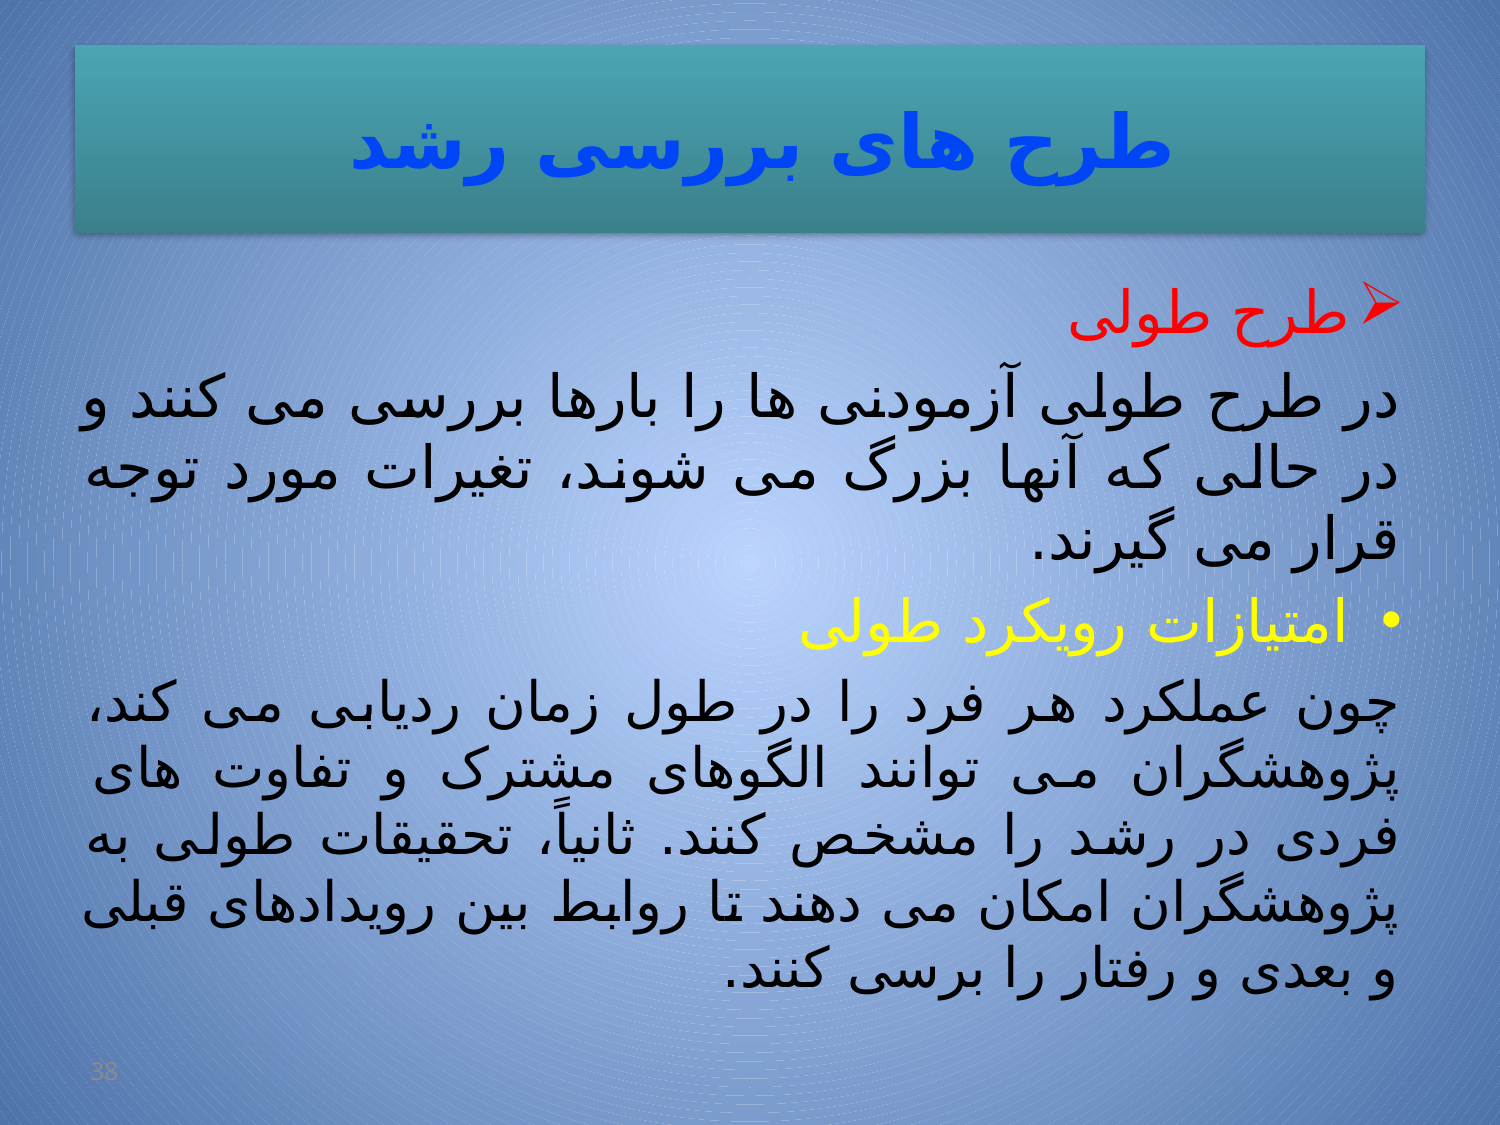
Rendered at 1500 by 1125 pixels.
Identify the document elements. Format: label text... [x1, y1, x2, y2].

slide_number 38 [75, 1042, 425, 1103]
title طرح های بررسی رشد [75, 45, 1425, 233]
list طرح طولی در طرح طولی آزمودنی ها را بارها بررسی می کنند و در حالی که آنها بزرگ می شوند، تغیرات مورد توجه قرار می گیرند. امتیازات رویکرد طولی چون عملکرد هر فرد را در طول زمان ردیابی می کند، پژوهشگران می توانند الگوهای مشترک و تفاوت های فردی در رشد را مشخص کنند. ثانیاً، تحقیقات طولی به پژوهشگران امکان می دهند تا روابط بین رویدادهای قبلی و بعدی و رفتار را برسی کنند. [64, 267, 1415, 1010]
